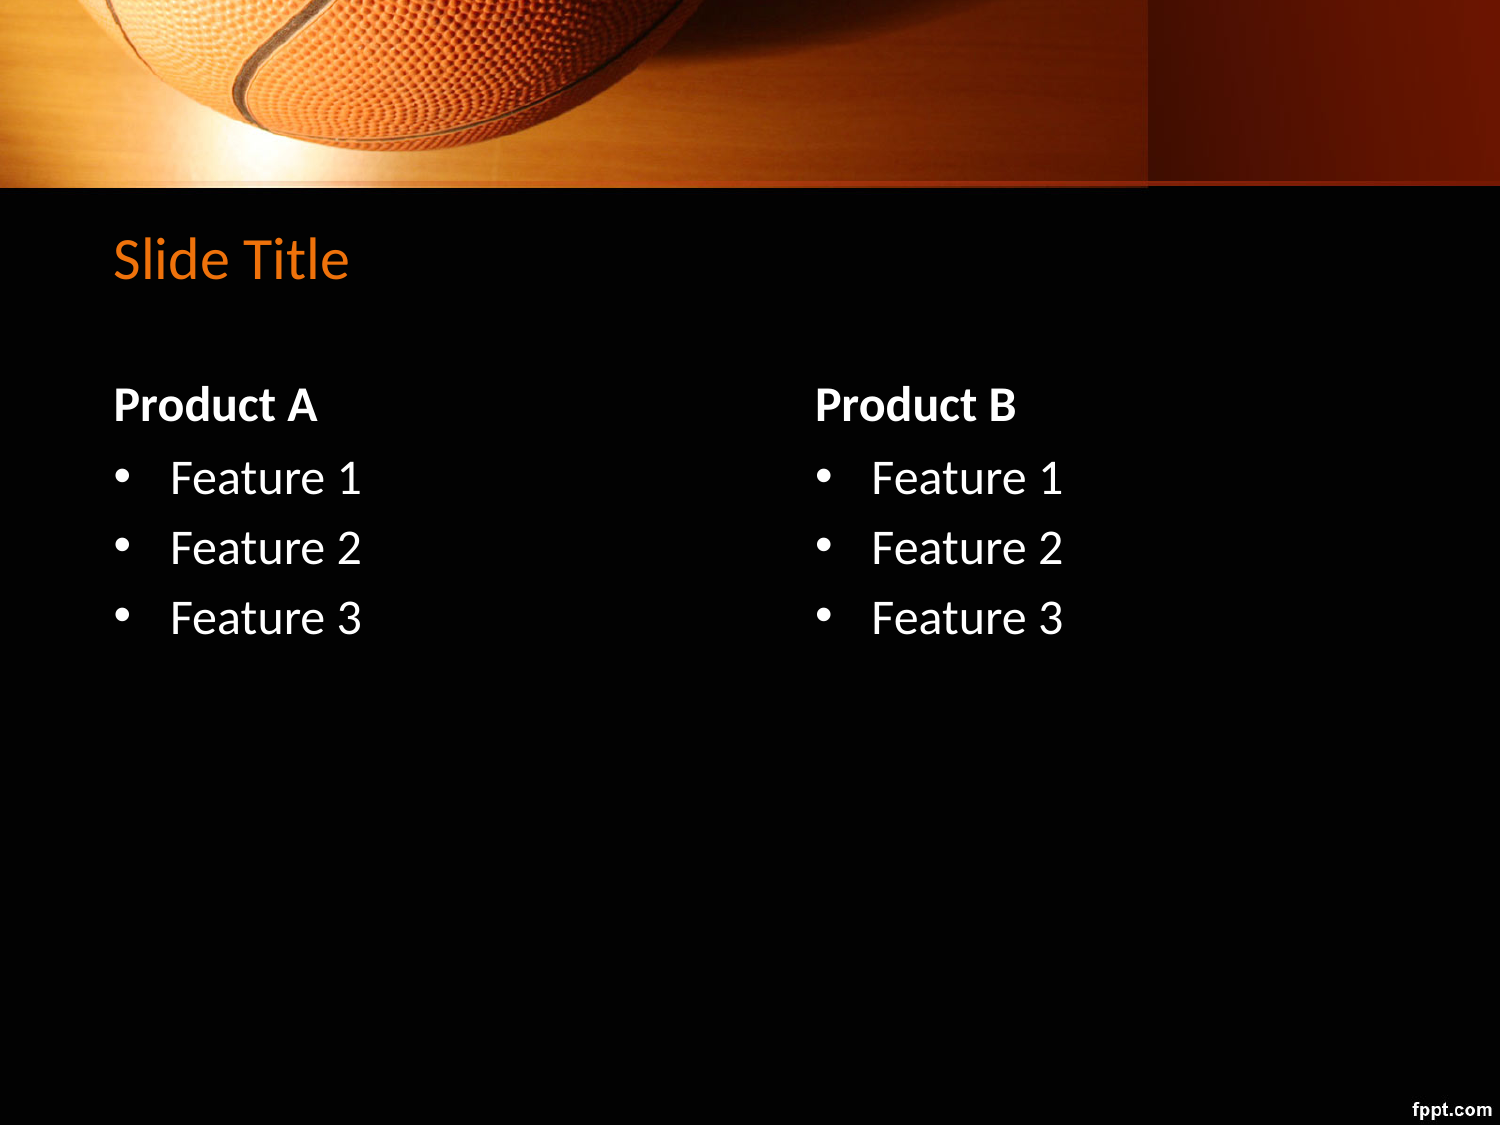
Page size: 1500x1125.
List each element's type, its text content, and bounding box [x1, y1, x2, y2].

list Product A [98, 311, 725, 437]
list Feature 1 Feature 2 Feature 3 [800, 437, 1427, 936]
title Slide Title [98, 211, 1123, 299]
list Product B [800, 311, 1427, 437]
picture [0, 0, 1500, 1125]
list Feature 1 Feature 2 Feature 3 [98, 437, 725, 936]
